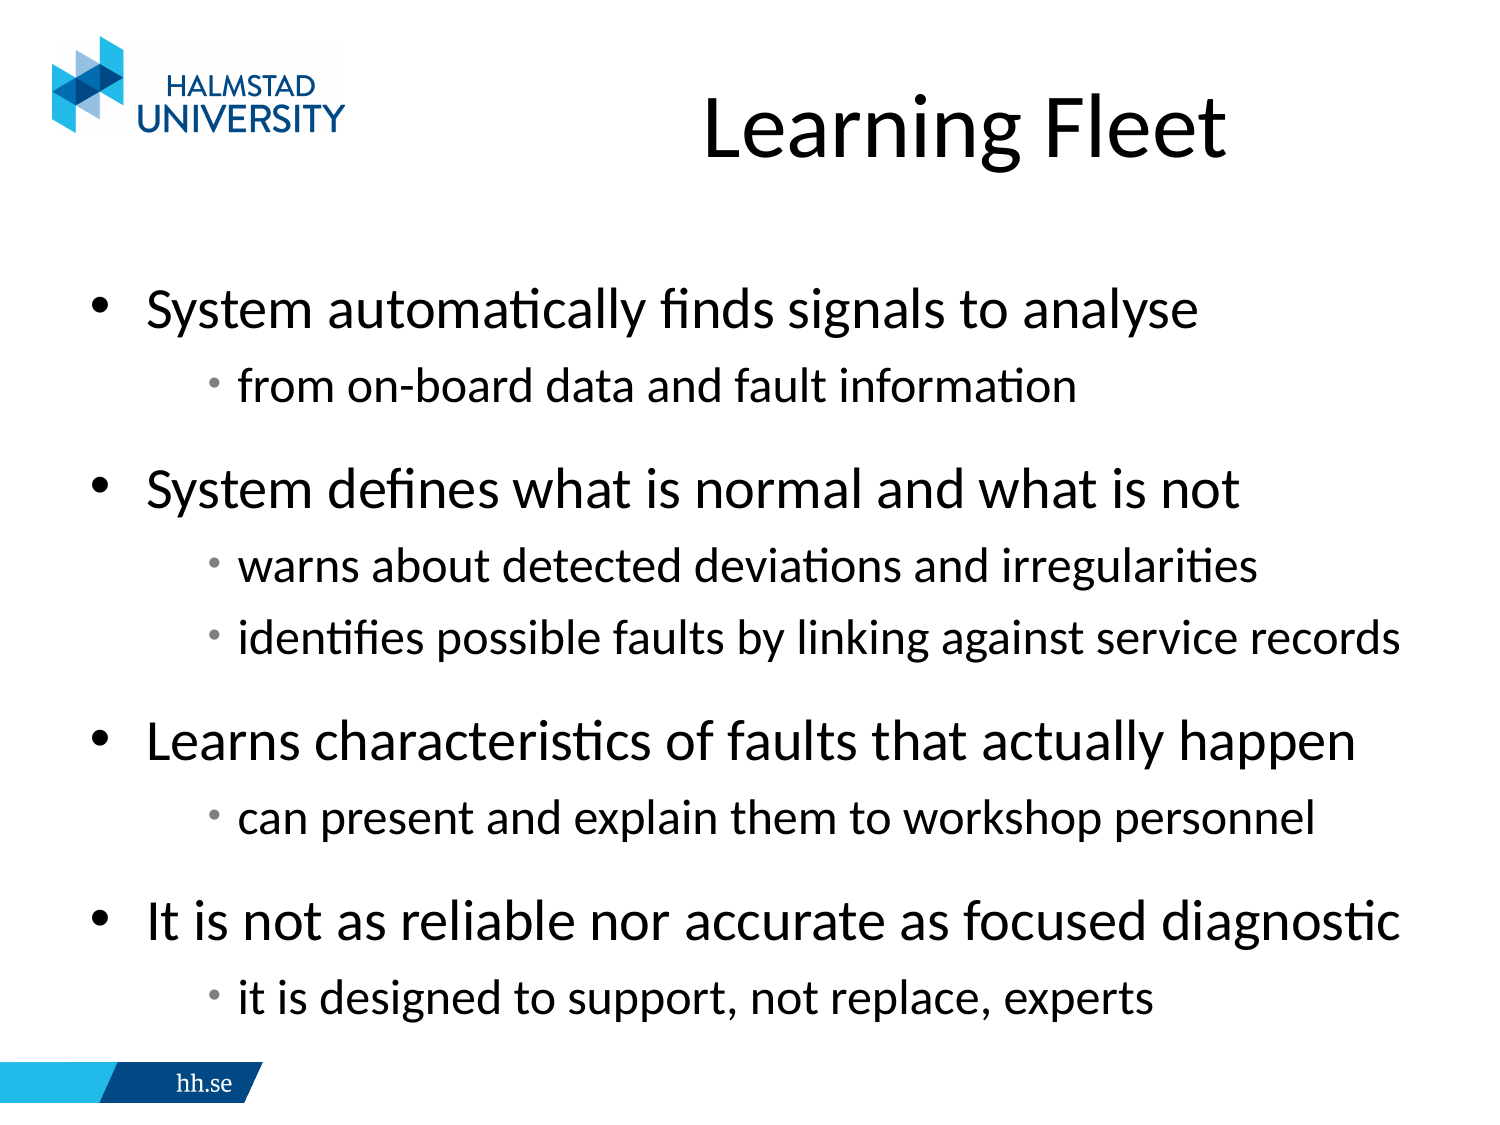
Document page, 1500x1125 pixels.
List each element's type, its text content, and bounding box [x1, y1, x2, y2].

title Learning Fleet [507, 58, 1425, 246]
picture [52, 36, 345, 133]
list System automatically finds signals to analyse from on-board data and fault information System defines what is normal and what is not warns about detected deviations and irregularities identifies possible faults by linking against service records Learns characteristics of faults that actually happen can present and explain them to workshop personnel It is not as reliable nor accurate as focused diagnostic it is designed to support, not replace, experts [75, 262, 1425, 1005]
picture [0, 1062, 263, 1103]
